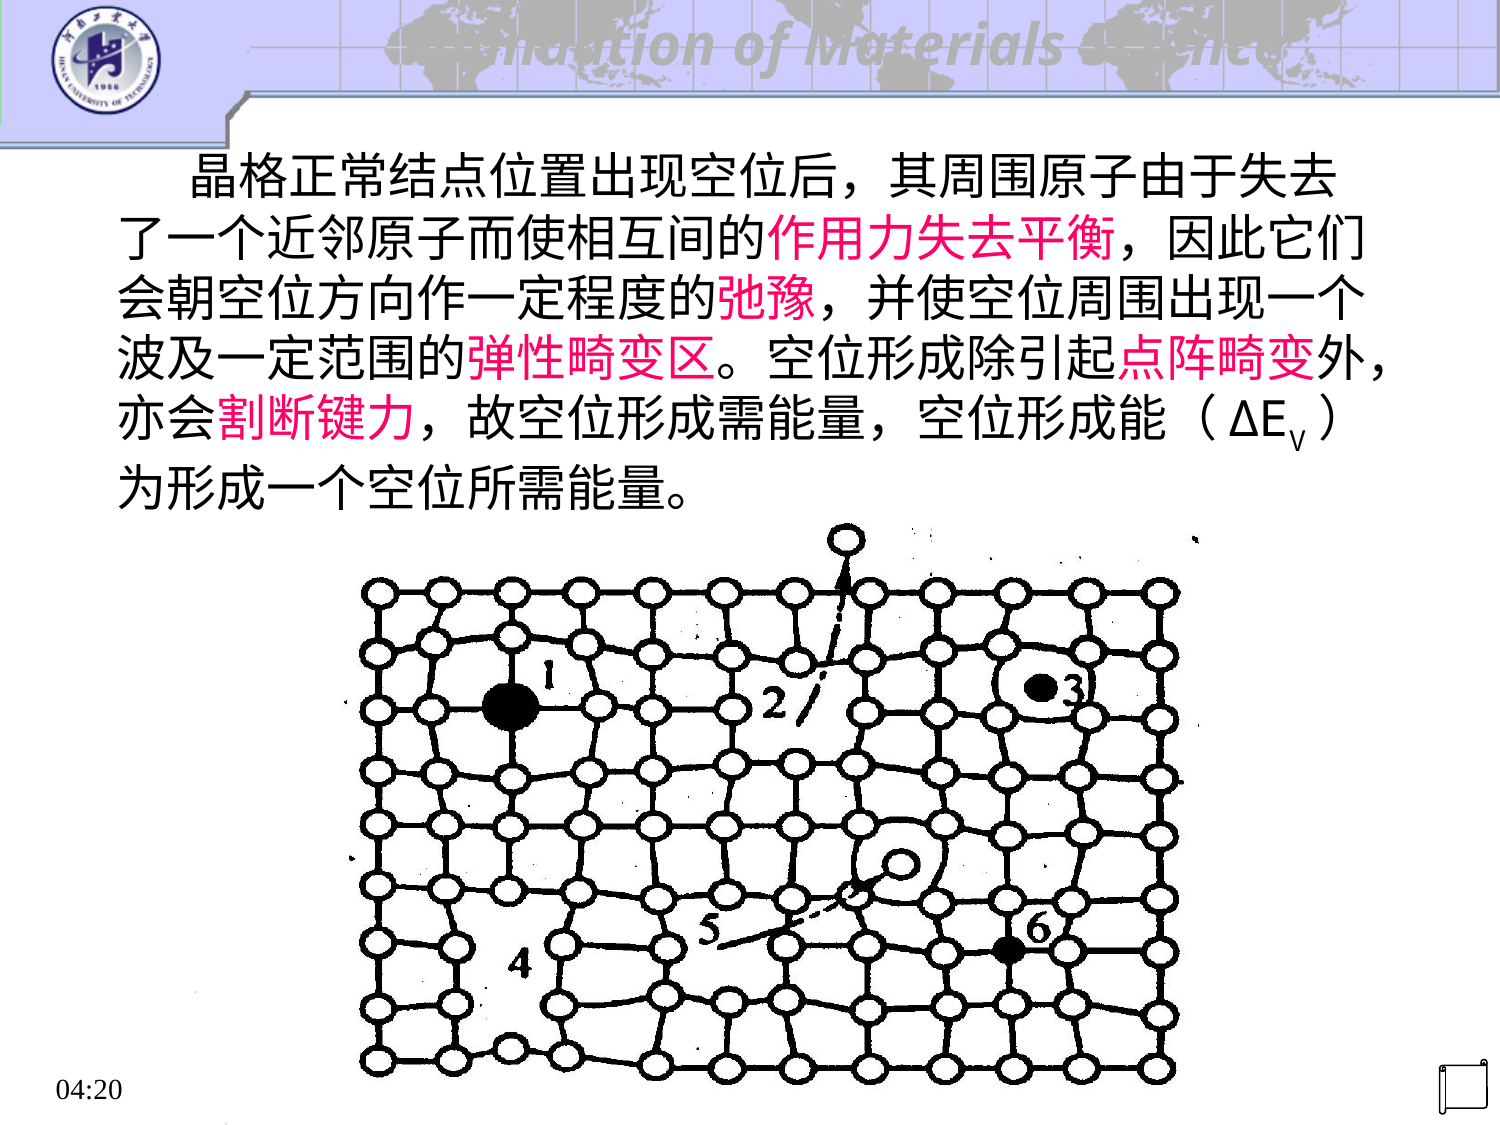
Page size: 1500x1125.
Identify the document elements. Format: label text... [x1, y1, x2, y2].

footer 机电工程学院 [1021, 1058, 1497, 1125]
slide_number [40, 1062, 204, 1125]
text_box 晶格正常结点位置出现空位后，其周围原子由于失去了一个近邻原子而使相互间的作用力失去平衡，因此它们会朝空位方向作一定程度的弛豫，并使空位周围出现一个波及一定范围的弹性畸变区。空位形成除引起点阵畸变外，亦会割断键力，故空位形成需能量，空位形成能（ΔEV）为形成一个空位所需能量。 [102, 128, 1403, 525]
picture [0, 0, 1500, 1125]
text_box [1439, 1059, 1488, 1114]
